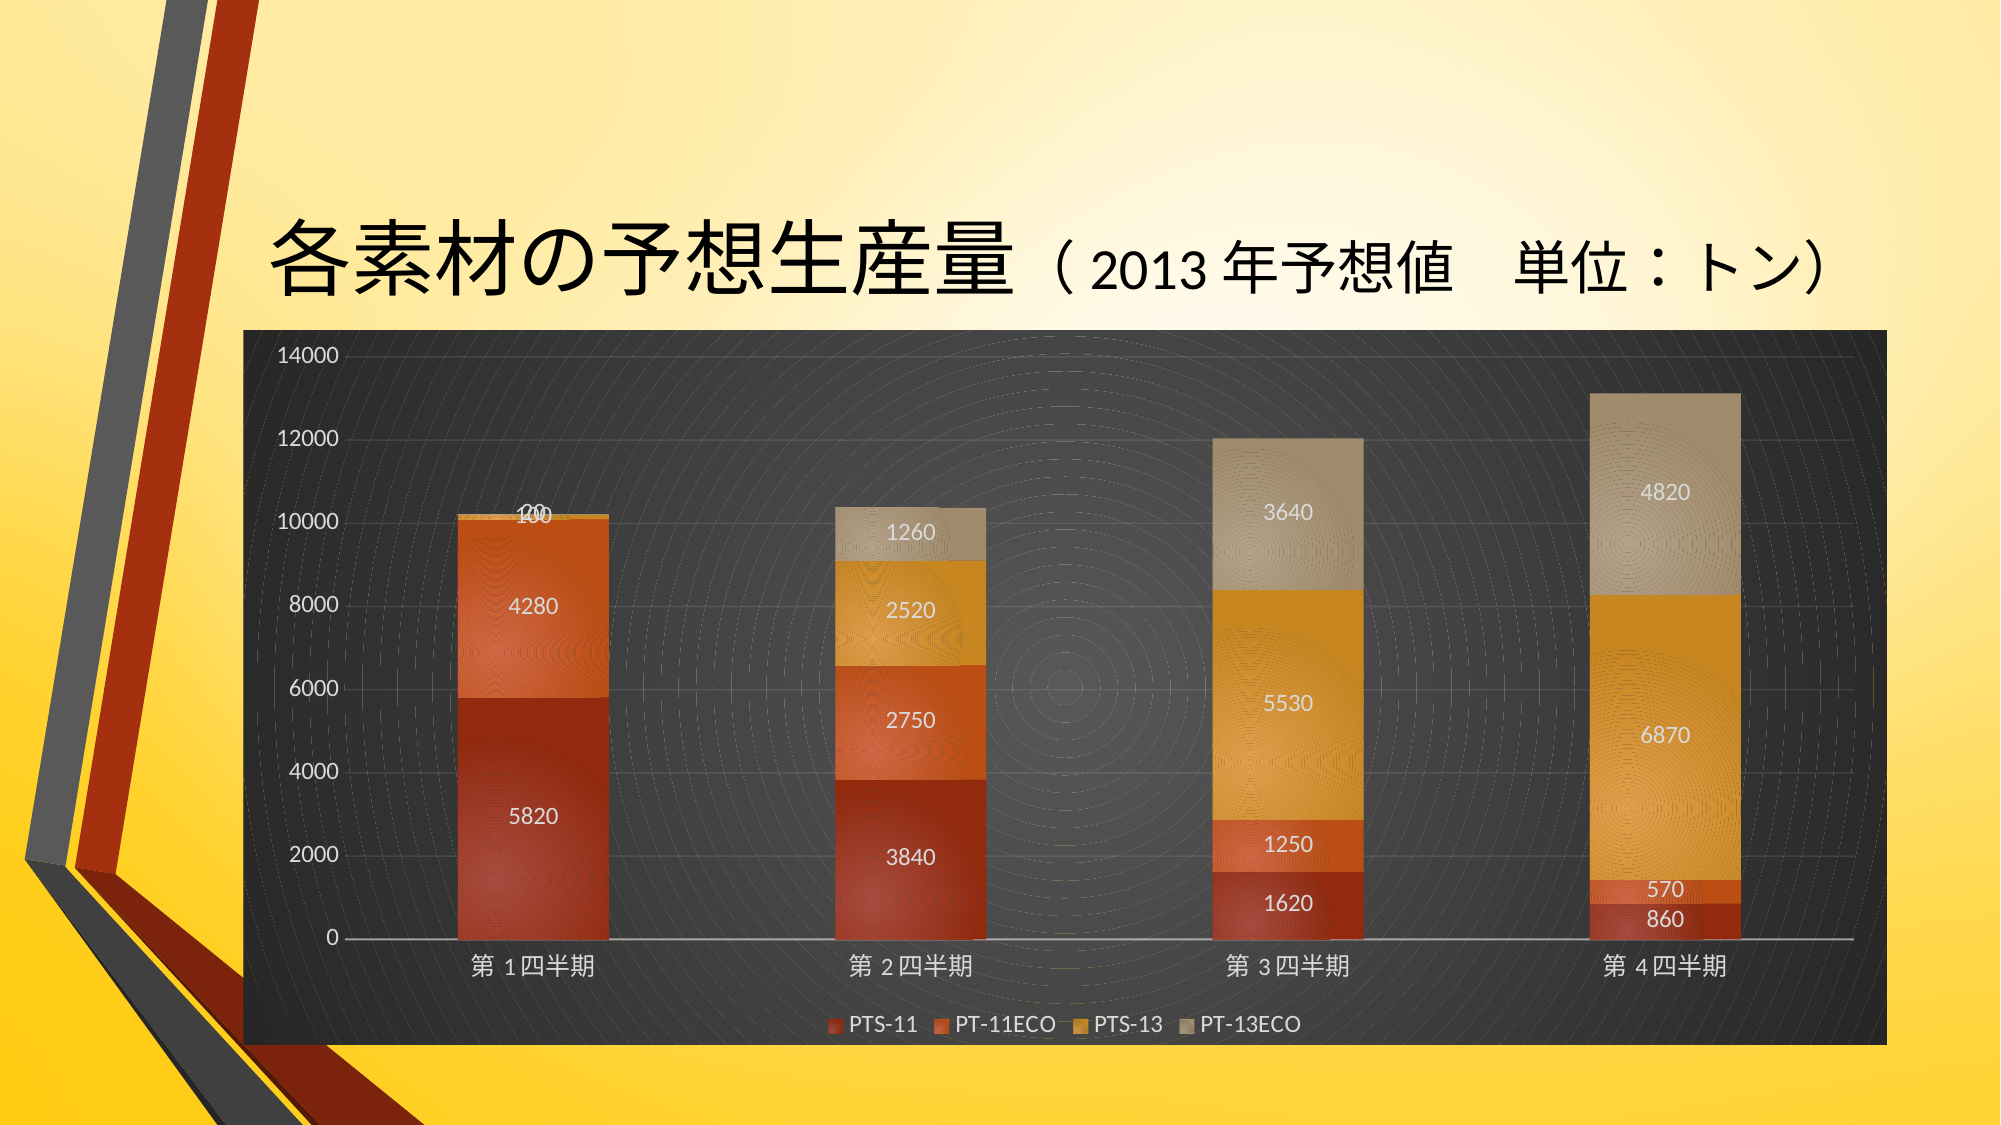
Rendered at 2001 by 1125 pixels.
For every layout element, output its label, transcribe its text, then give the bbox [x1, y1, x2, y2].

title 各素材の予想生産量（2013年予想値 単位：トン） [243, 112, 1887, 329]
chart [243, 329, 1888, 1046]
